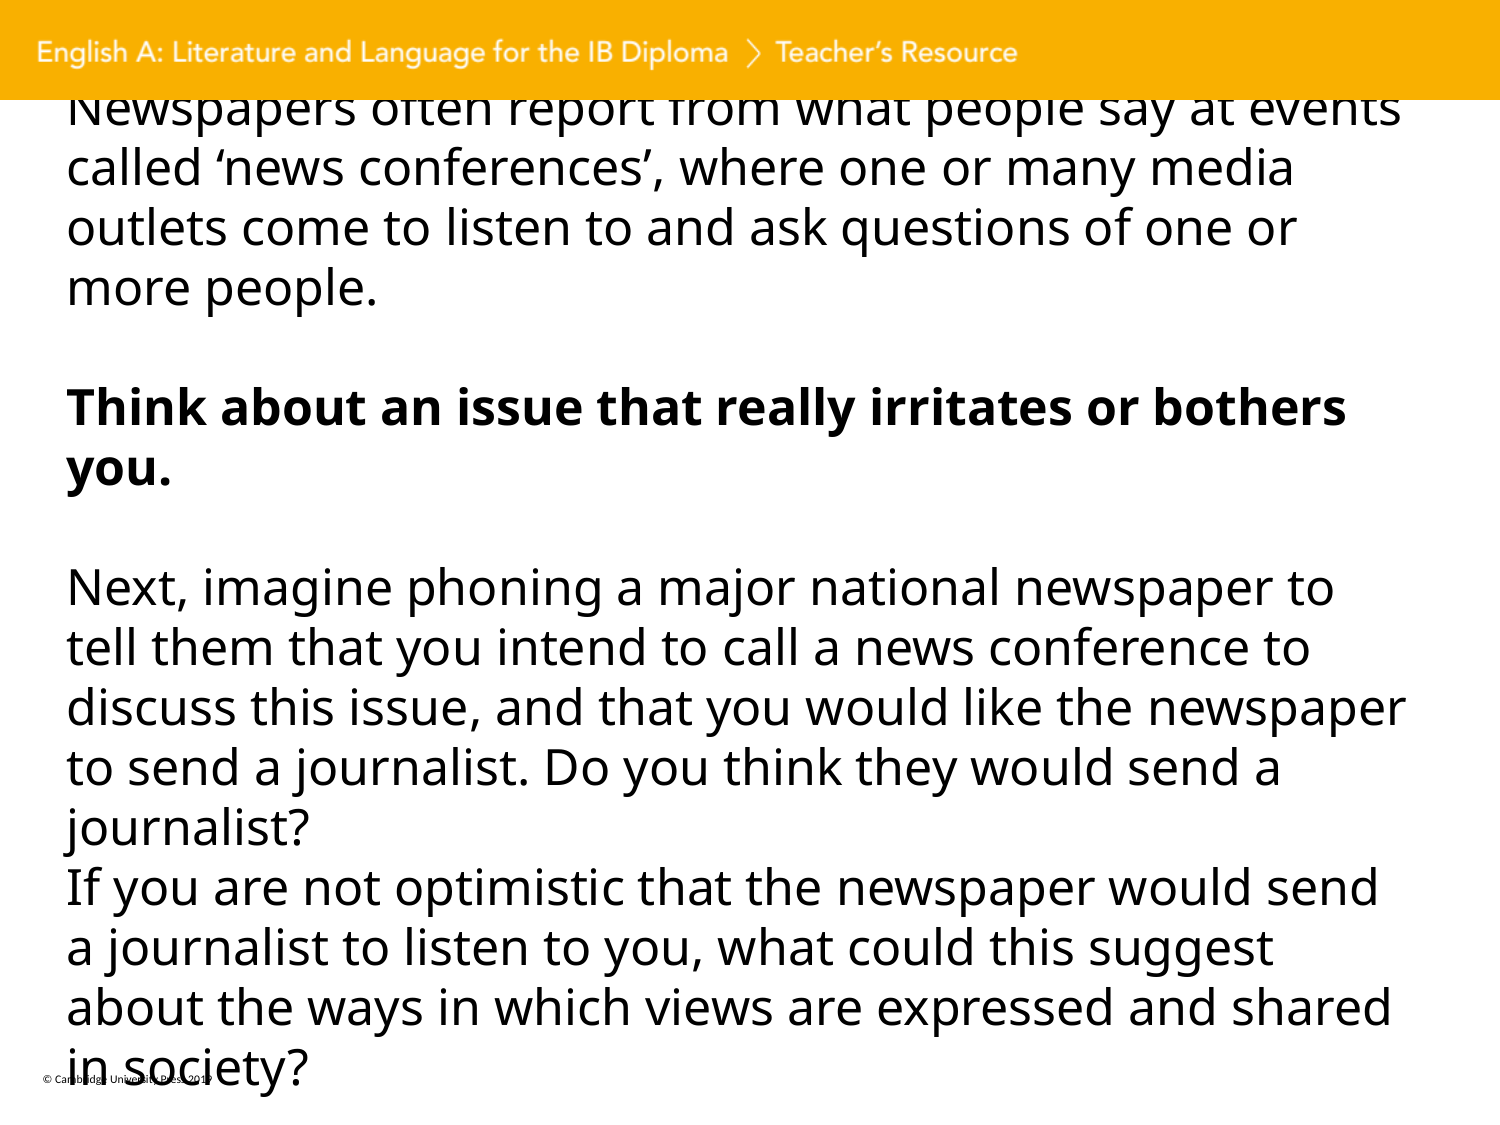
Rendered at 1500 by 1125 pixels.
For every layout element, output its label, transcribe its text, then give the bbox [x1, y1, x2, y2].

picture [0, 0, 1500, 101]
subtitle © Cambridge University Press 2019 [27, 1063, 1388, 1093]
title Newspapers often report from what people say at events called ‘news conferences’, where one or many media outlets come to listen to and ask questions of one or more people. Think about an issue that really irritates or bothers you. Next, imagine phoning a major national newspaper to tell them that you intend to call a news conference to discuss this issue, and that you would like the newspaper to send a journalist. Do you think they would send a journalist? If you are not optimistic that the newspaper would send a journalist to listen to you, what could this suggest about the ways in which views are expressed and shared in society? [51, 109, 1428, 1125]
